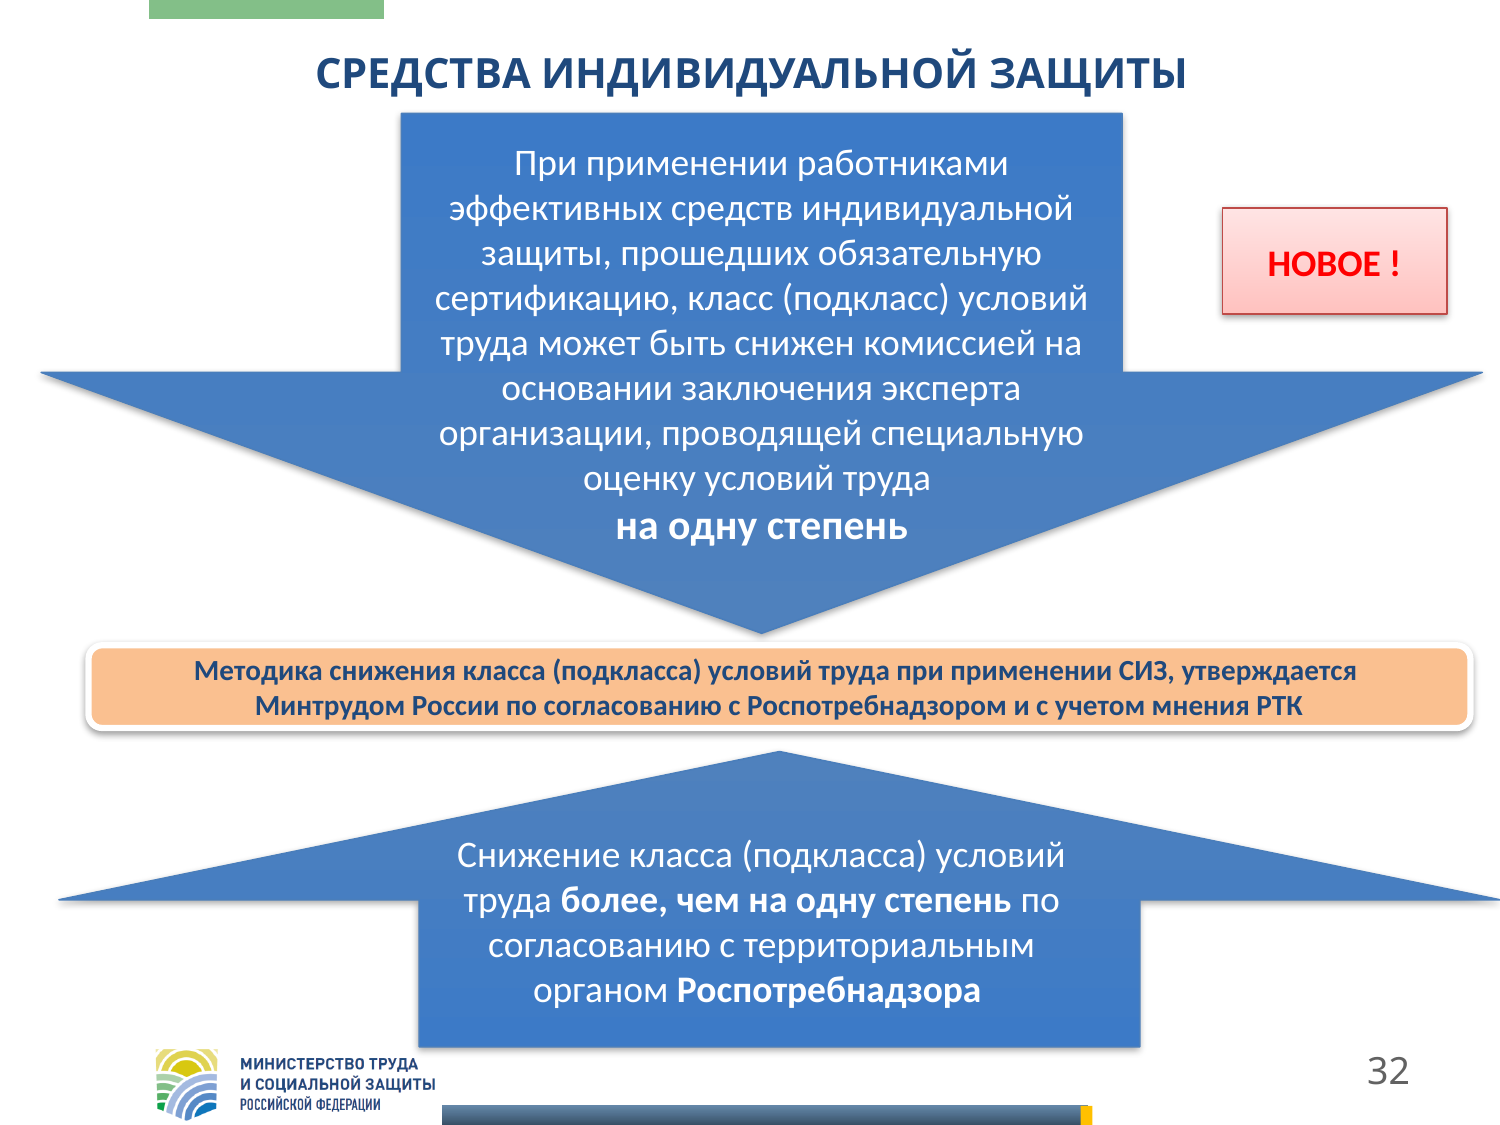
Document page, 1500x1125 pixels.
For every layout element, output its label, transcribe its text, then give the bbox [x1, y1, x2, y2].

text_box Методика снижения класса (подкласса) условий труда при применении СИЗ, утверждается Минтрудом России по согласованию с Роспотребнадзором и с учетом мнения РТК [85, 642, 1474, 732]
title СРЕДСТВА ИНДИВИДУАЛЬНОЙ ЗАЩИТЫ [76, 30, 1428, 114]
picture [149, 0, 385, 19]
text_box [58, 750, 1500, 1048]
picture [147, 1043, 444, 1125]
text_box [448, 1105, 1079, 1125]
text_box При применении работниками эффективных средств индивидуальной защиты, прошедших обязательную сертификацию, класс (подкласс) условий труда может быть снижен комиссией на основании заключения эксперта организации, проводящей специальную оценку условий труда на одну степень [40, 112, 1484, 635]
text_box [1079, 1104, 1094, 1125]
text_box НОВОЕ ! [1222, 207, 1448, 315]
slide_number 32 [1074, 1042, 1425, 1103]
text_box Снижение класса (подкласса) условий труда более, чем на одну степень по согласованию с территориальным органом Роспотребнадзора [430, 822, 1093, 1018]
